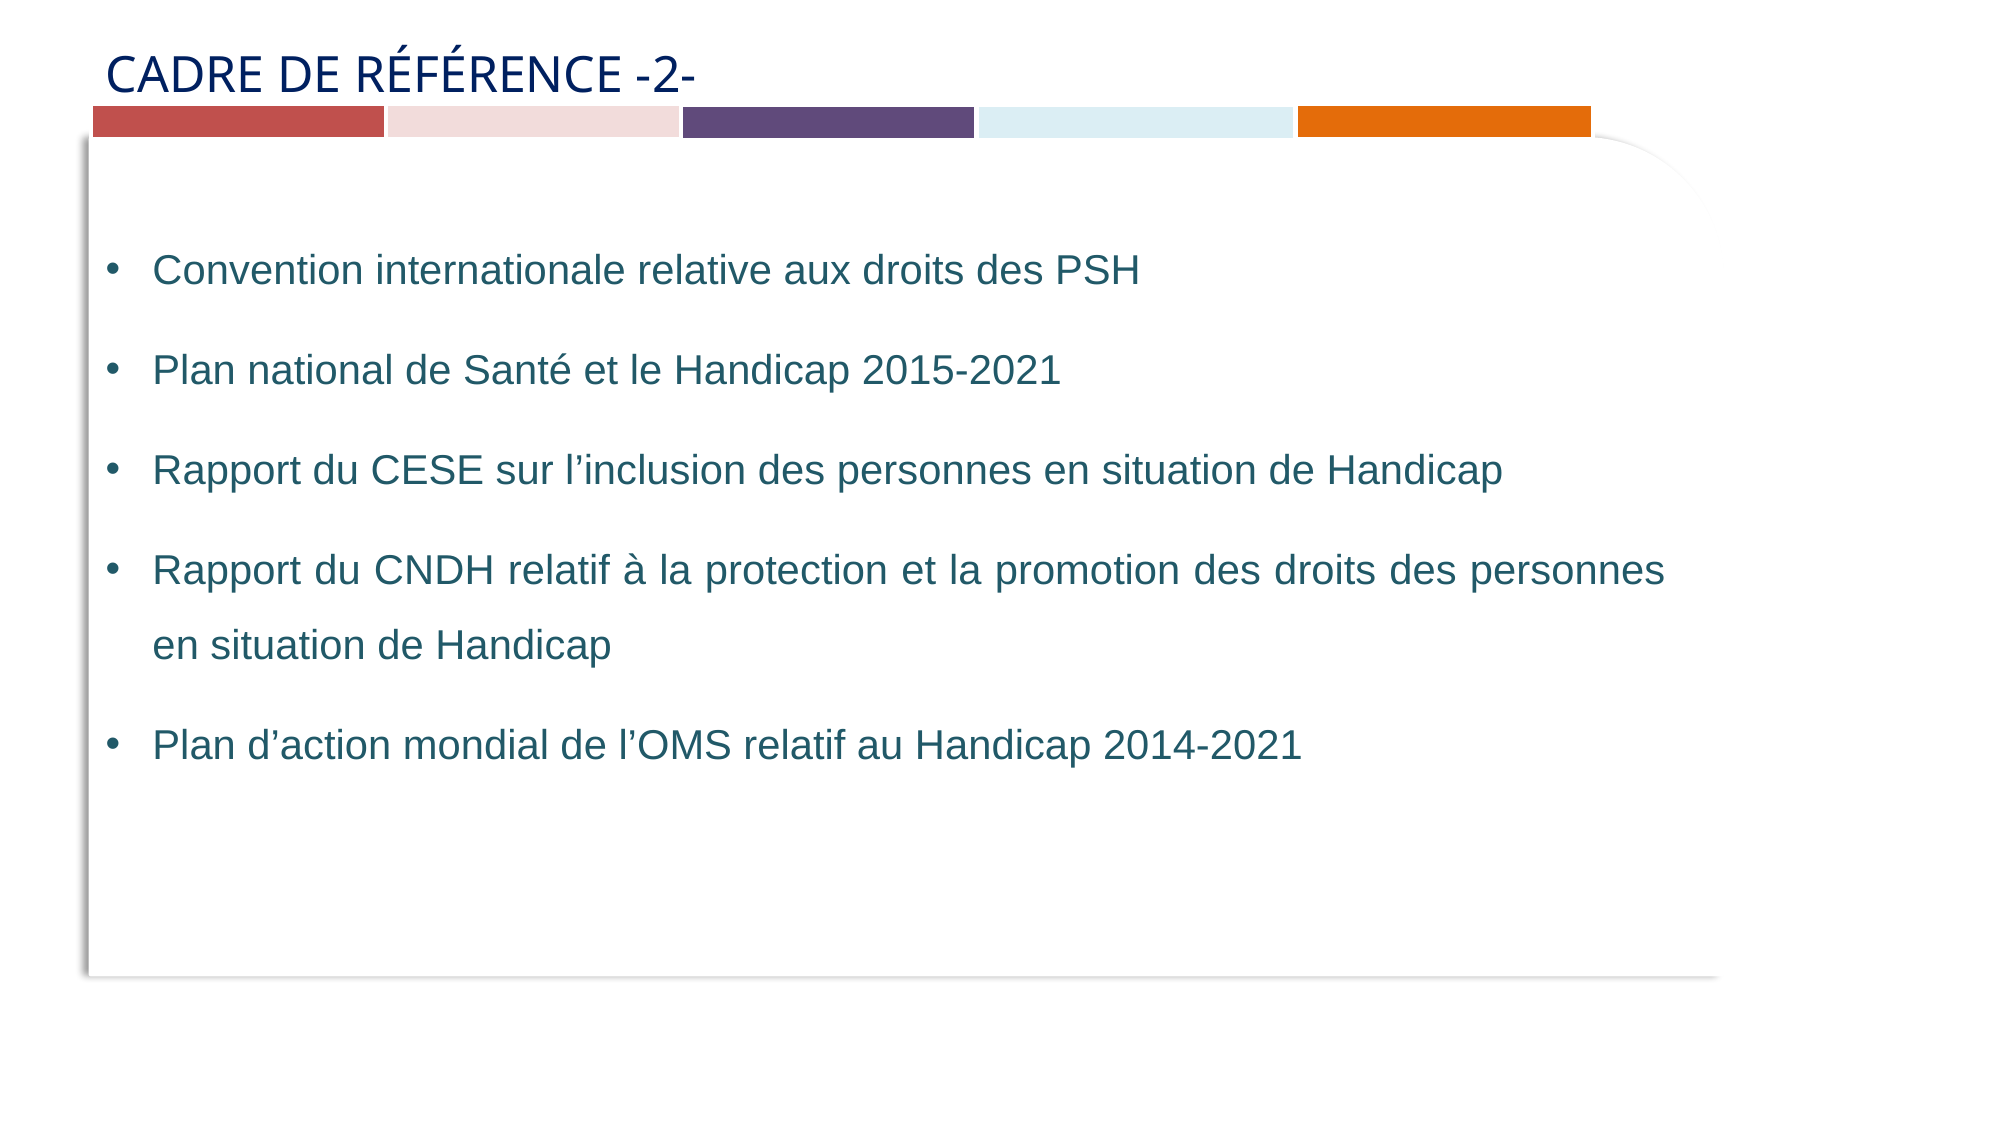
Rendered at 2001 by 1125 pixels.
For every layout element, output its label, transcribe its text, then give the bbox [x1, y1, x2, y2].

text_box Convention internationale relative aux droits des PSH Plan national de Santé et le Handicap 2015-2021 Rapport du CESE sur l’inclusion des personnes en situation de Handicap Rapport du CNDH relatif à la protection et la promotion des droits des personnes en situation de Handicap Plan d’action mondial de l’OMS relatif au Handicap 2014-2021 [88, 137, 1725, 977]
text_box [90, 103, 1594, 141]
text_box CADRE DE RÉFÉRENCE -2- [90, 35, 897, 101]
